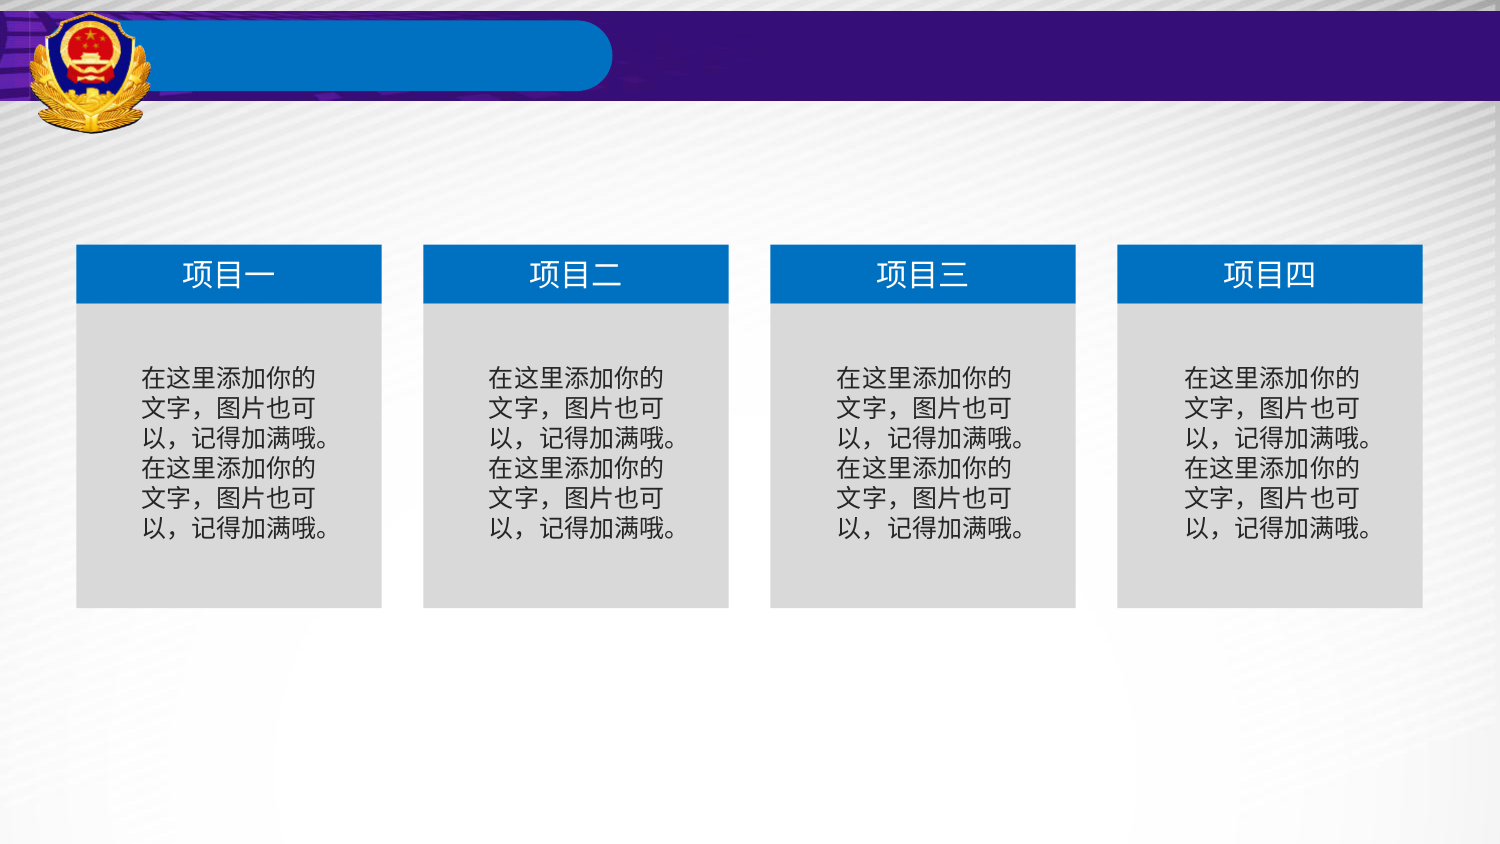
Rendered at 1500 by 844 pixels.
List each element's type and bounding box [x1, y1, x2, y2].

text_box [770, 244, 1076, 609]
text_box [1117, 244, 1423, 609]
picture [0, 0, 1500, 844]
text_box [76, 244, 382, 609]
text_box [423, 244, 729, 609]
